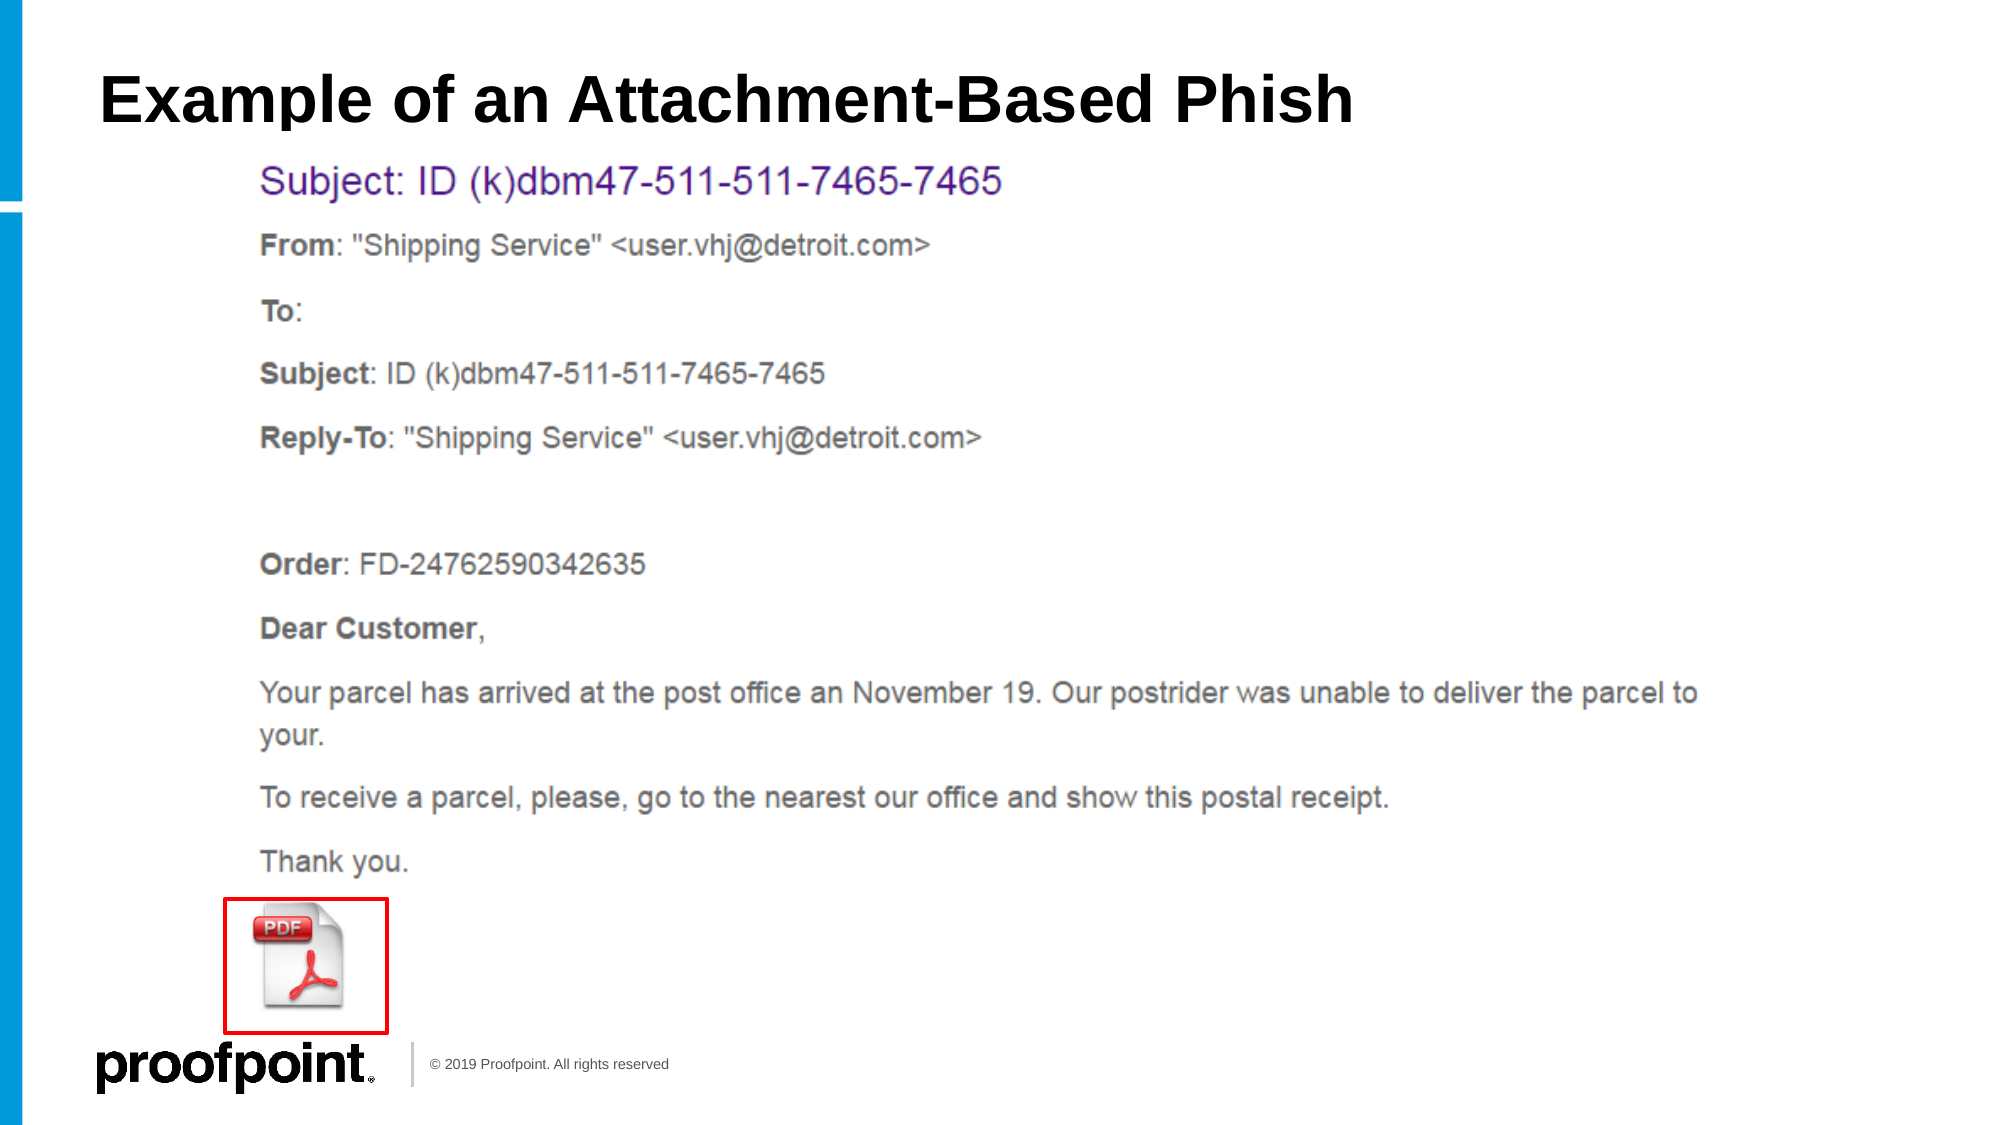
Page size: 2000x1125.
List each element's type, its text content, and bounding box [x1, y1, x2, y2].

picture [65, 1011, 395, 1125]
picture [248, 131, 1714, 1015]
title Example of an Attachment-Based Phish [99, 0, 1900, 202]
footer © 2019 Proofpoint. All rights reserved [430, 1045, 1180, 1082]
text_box [223, 897, 389, 1035]
